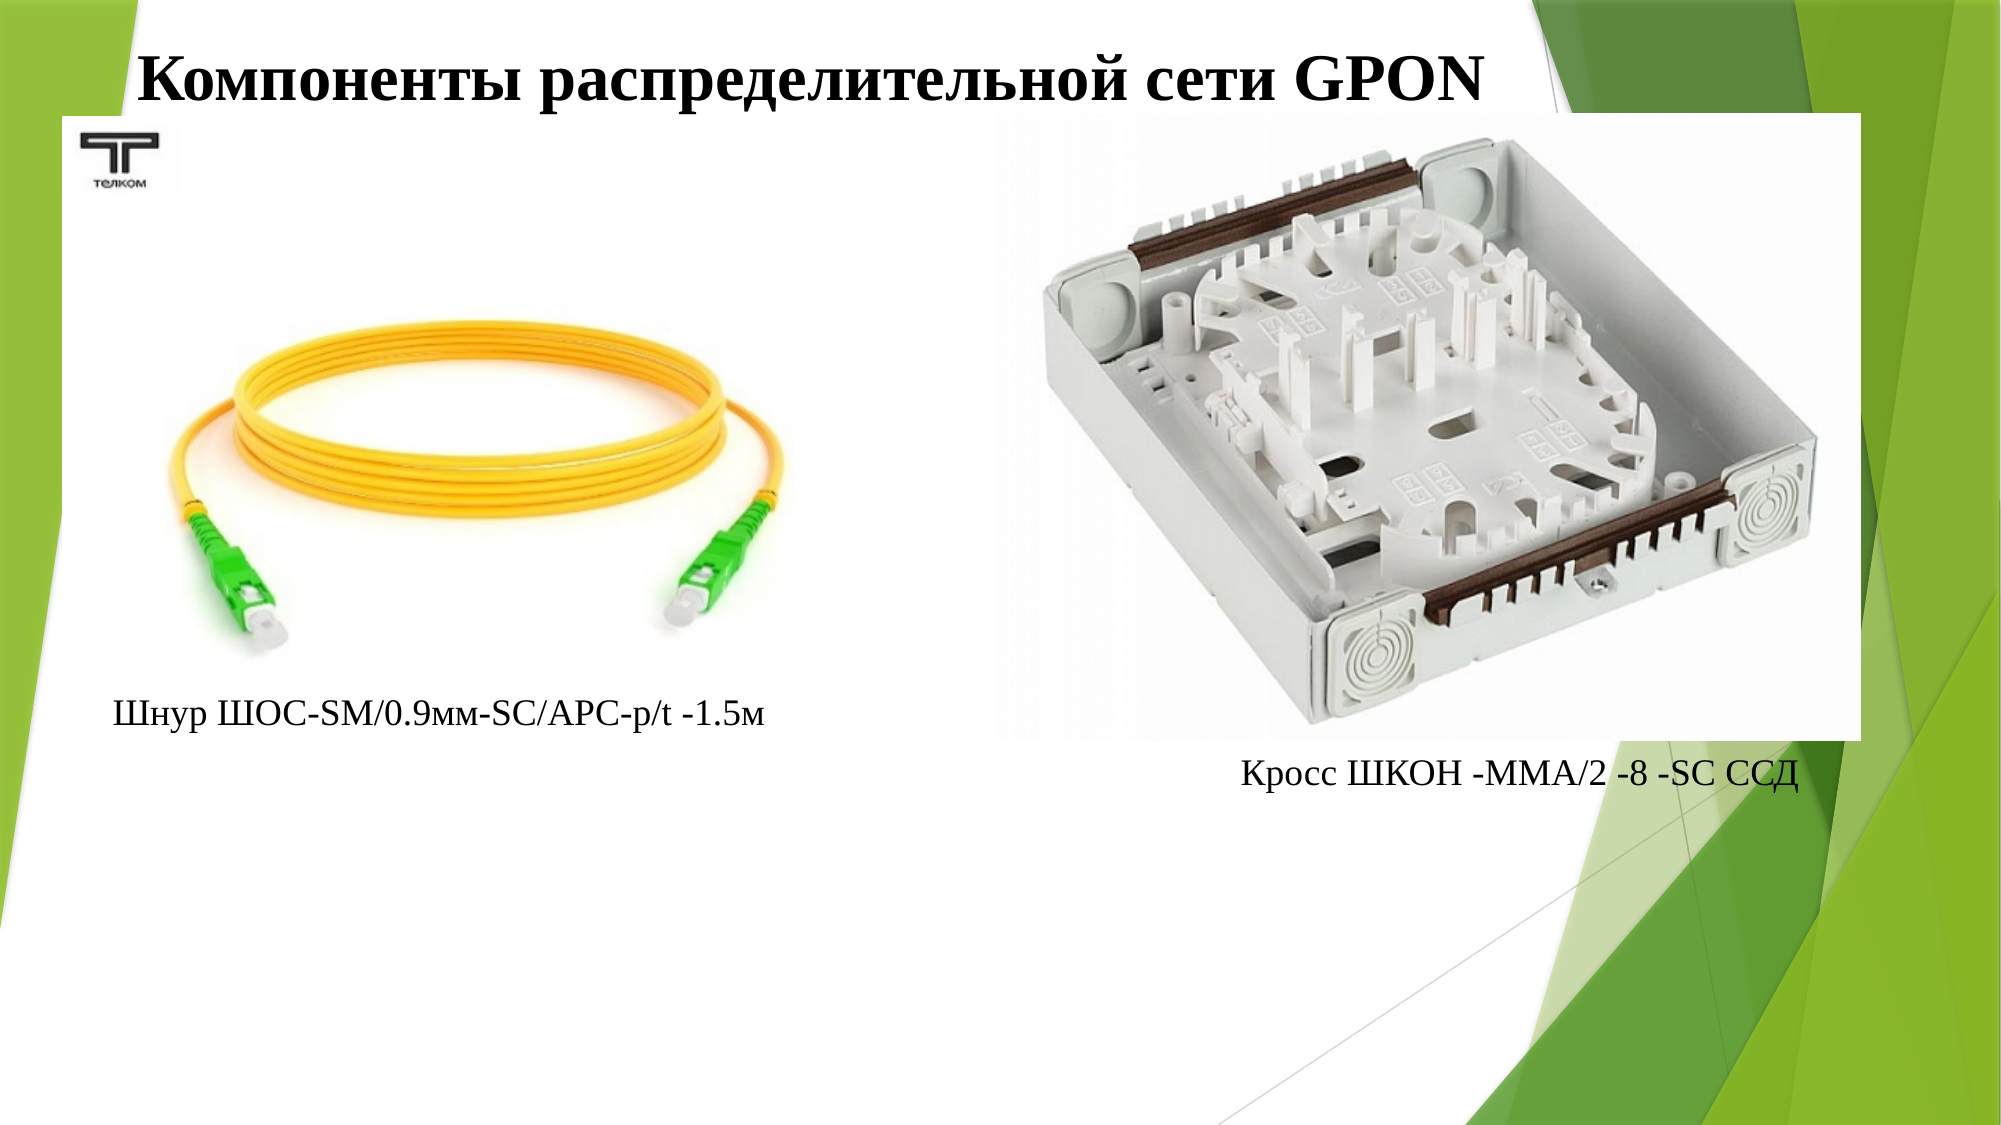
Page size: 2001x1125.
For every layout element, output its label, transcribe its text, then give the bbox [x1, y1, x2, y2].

subtitle Компоненты распределительной сети GPON [43, 26, 1582, 207]
picture [61, 116, 894, 806]
picture [995, 112, 1862, 742]
text_box Кросс ШКОН -ММА/2 -8 -SC ССД [1225, 749, 1815, 801]
